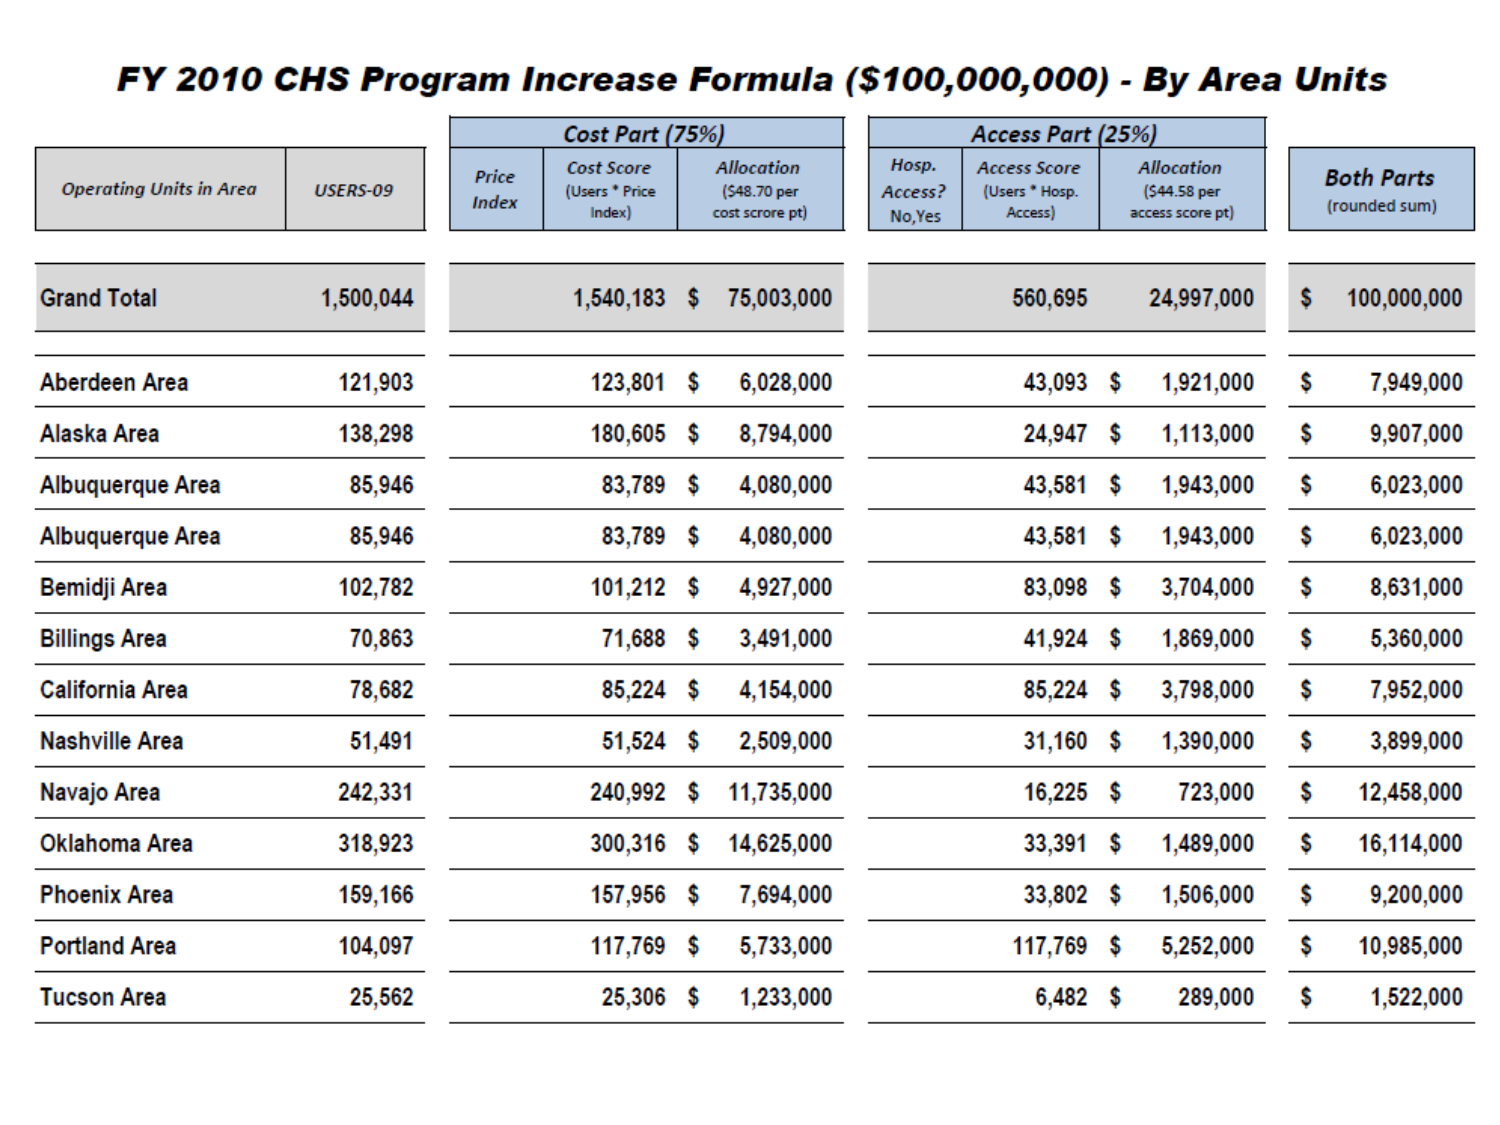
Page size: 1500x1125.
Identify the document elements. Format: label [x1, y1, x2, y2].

picture [17, 40, 1485, 1056]
